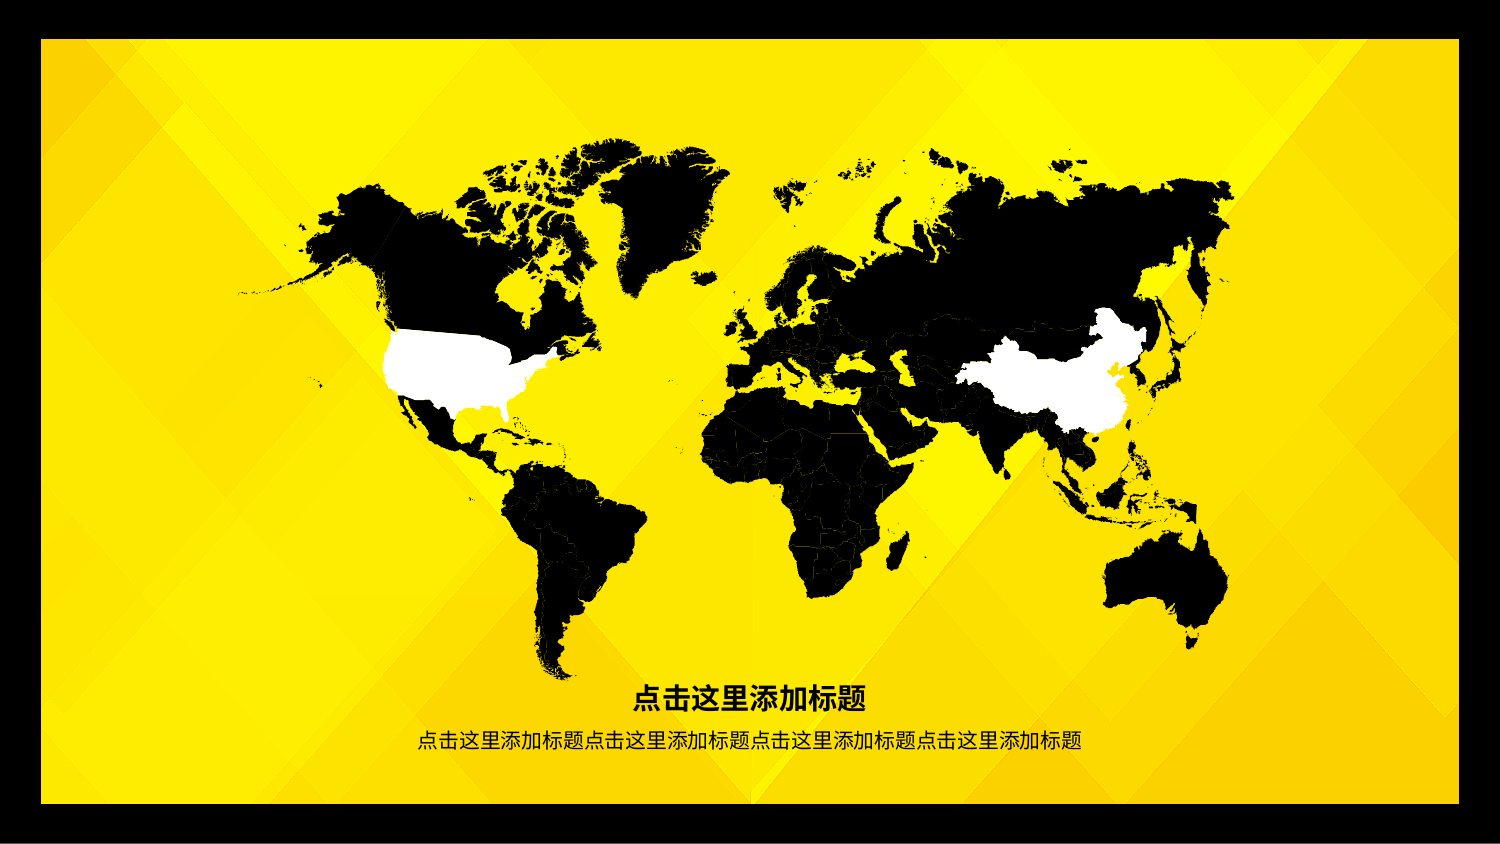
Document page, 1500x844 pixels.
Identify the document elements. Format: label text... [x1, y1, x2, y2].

text_box 点击这里添加标题 点击这里添加标题点击这里添加标题点击这里添加标题点击这里添加标题 [143, 658, 1357, 757]
picture [41, 39, 1459, 804]
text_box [237, 138, 1235, 682]
